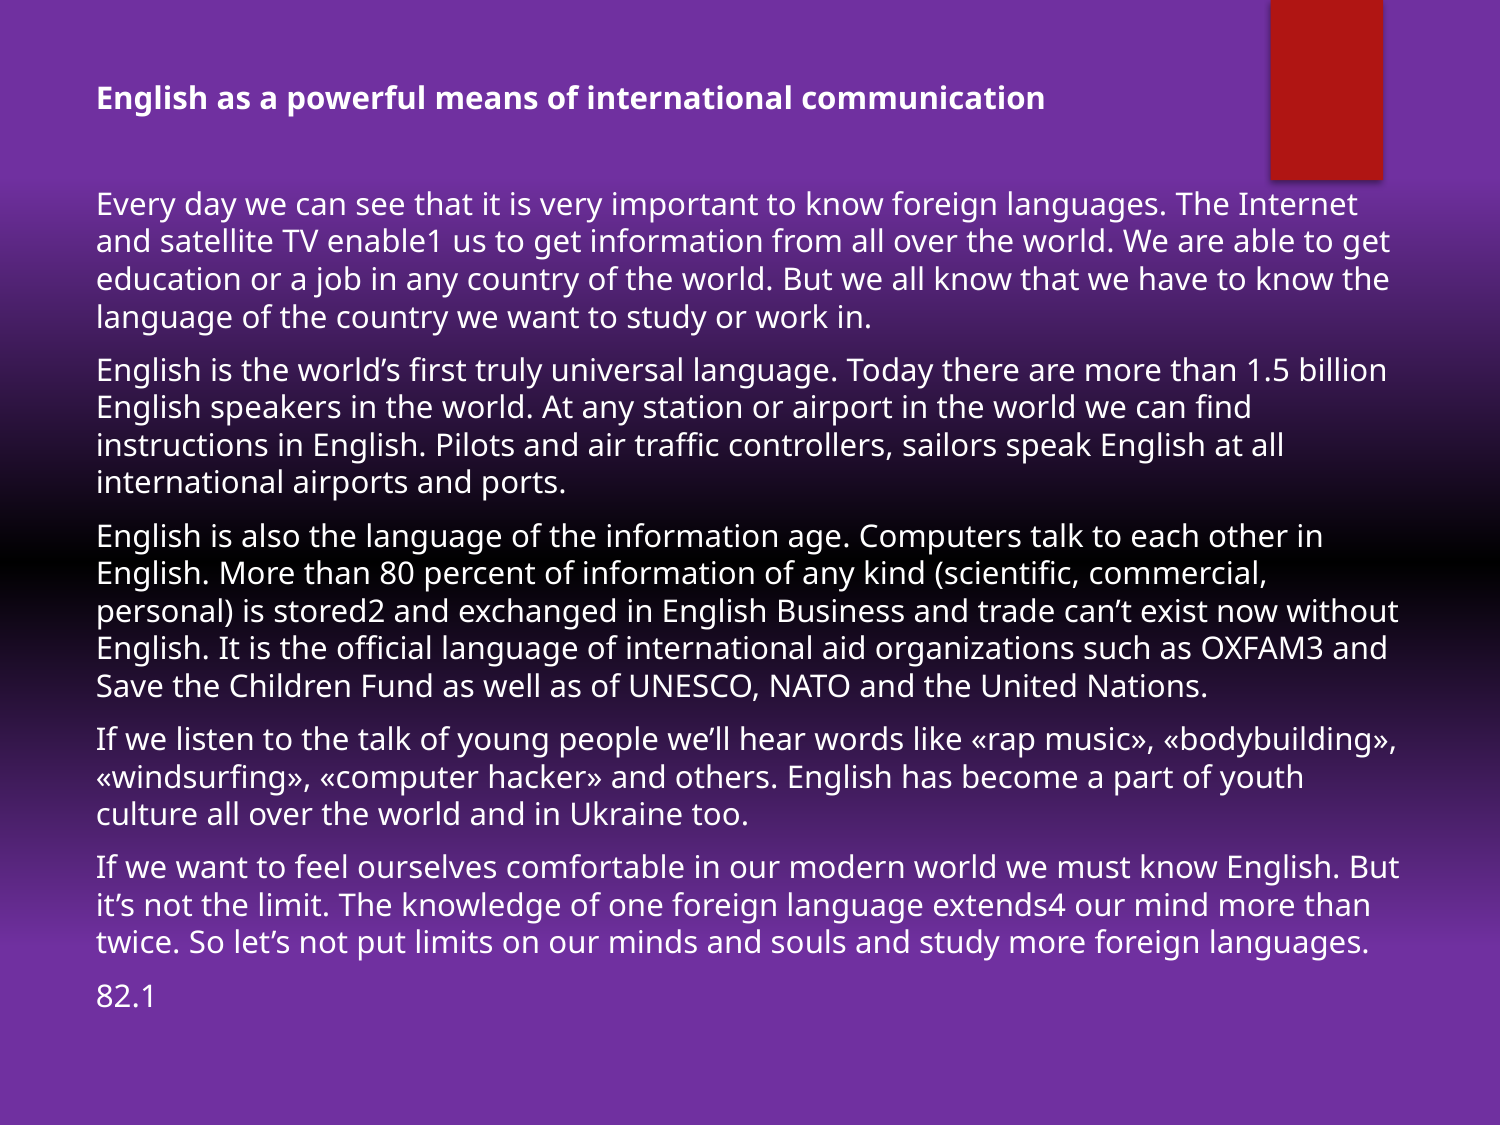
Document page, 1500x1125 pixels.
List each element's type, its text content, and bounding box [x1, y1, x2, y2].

list English as a powerful means of international communication Every day we can see that it is very important to know foreign languages. The Internet and satellite TV enable1 us to get information from all over the world. We are able to get education or a job in any country of the world. But we all know that we have to know the language of the country we want to study or work in. English is the world’s first truly universal language. Today there are more than 1.5 billion English speakers in the world. At any station or airport in the world we can find instructions in English. Pilots and air traffic controllers, sailors speak English at all international airports and ports. English is also the language of the information age. Computers talk to each other in English. More than 80 percent of information of any kind (scientific, commercial, personal) is stored2 and exchanged in English Business and trade can’t exist now without English. It is the official language of international aid organizations such as OXFAM3 and Save the Children Fund as well as of UNESCO, NATO and the United Nations. If we listen to the talk of young people we’ll hear words like «rap music», «bodybuilding», «windsurfing», «computer hacker» and others. English has become a part of youth culture all over the world and in Ukraine too. If we want to feel ourselves comfortable in our modern world we must know English. But it’s not the limit. The knowledge of one foreign language extends4 our mind more than twice. So let’s not put limits on our minds and souls and study more foreign languages. 82.1 [75, 70, 1418, 1043]
